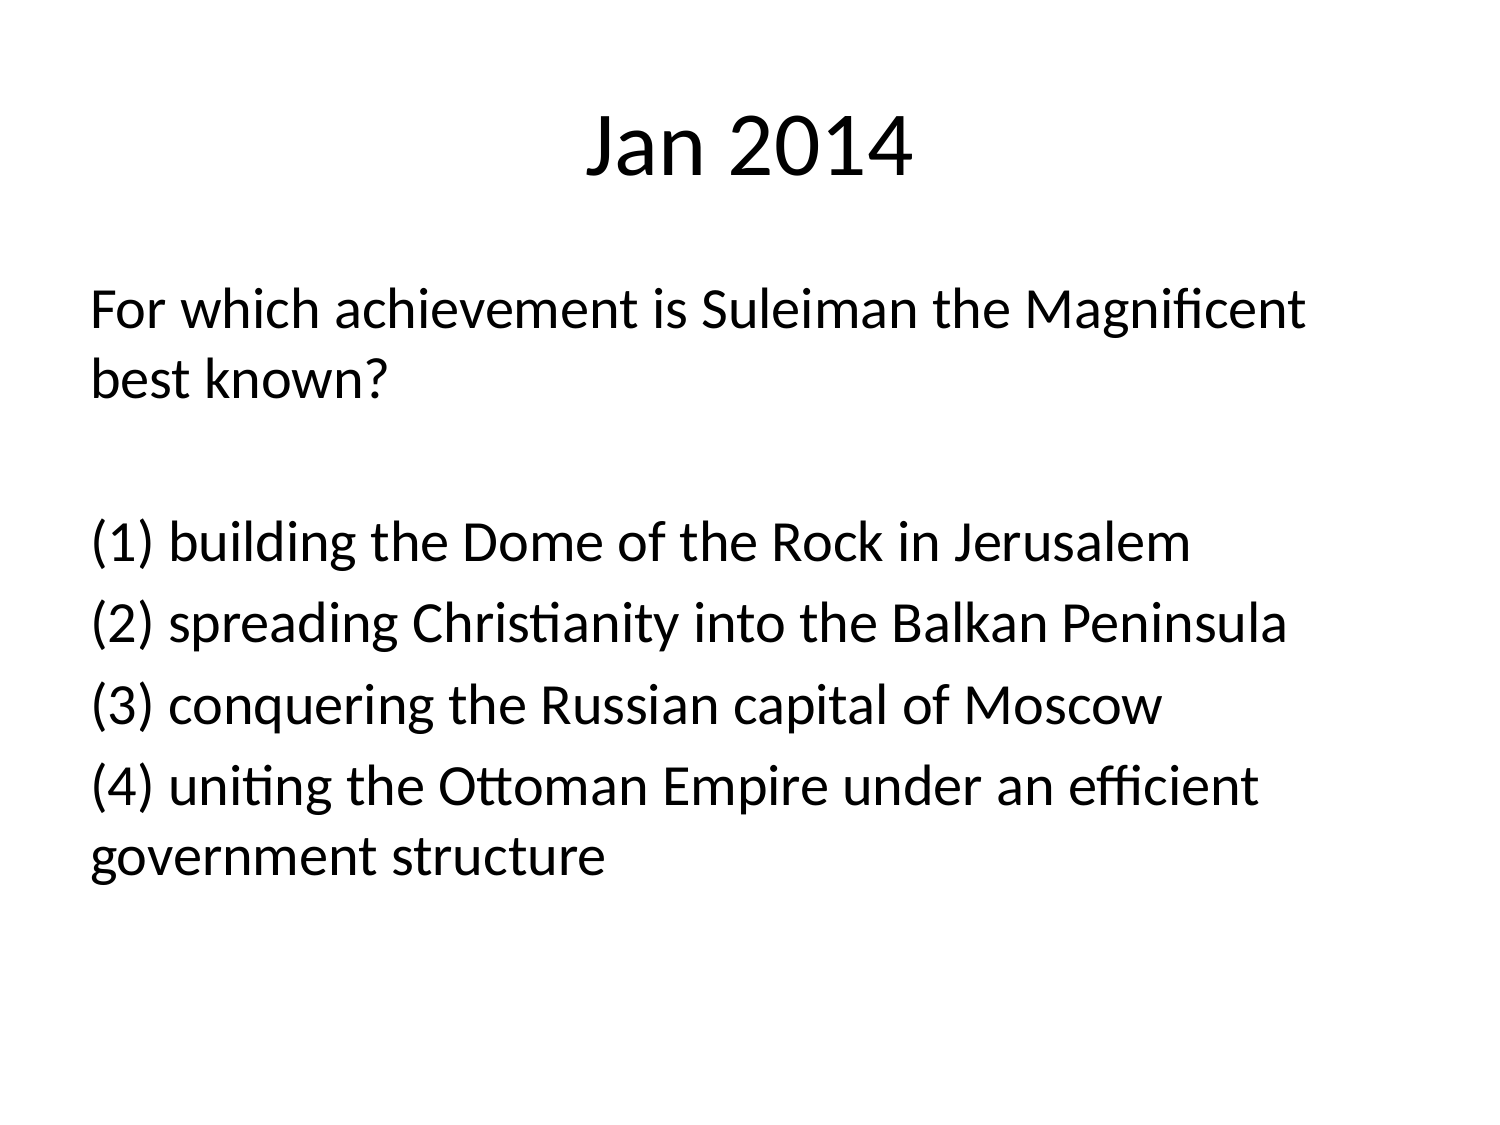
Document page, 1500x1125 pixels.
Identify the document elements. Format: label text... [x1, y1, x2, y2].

list For which achievement is Suleiman the Magnificent best known? (1) building the Dome of the Rock in Jerusalem (2) spreading Christianity into the Balkan Peninsula (3) conquering the Russian capital of Moscow (4) uniting the Ottoman Empire under an efficient government structure [75, 262, 1425, 1005]
title Jan 2014 [75, 45, 1425, 233]
